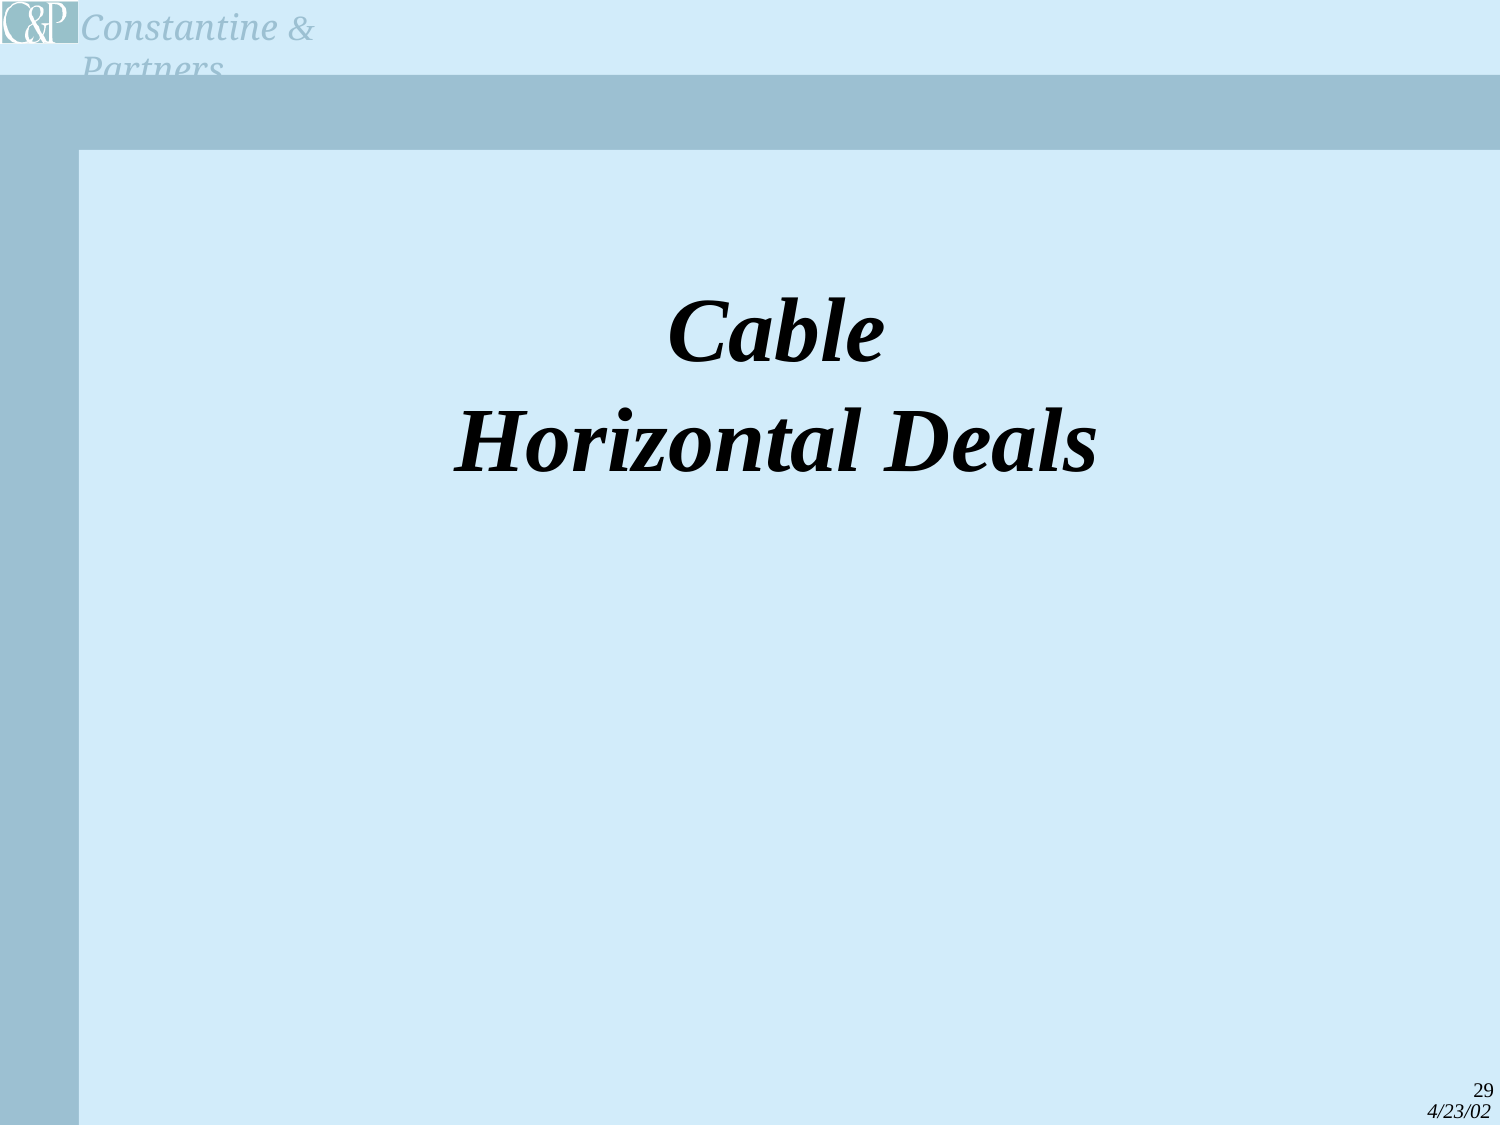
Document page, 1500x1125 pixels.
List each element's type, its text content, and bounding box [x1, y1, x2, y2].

title Cable Horizontal Deals [139, 262, 1415, 500]
